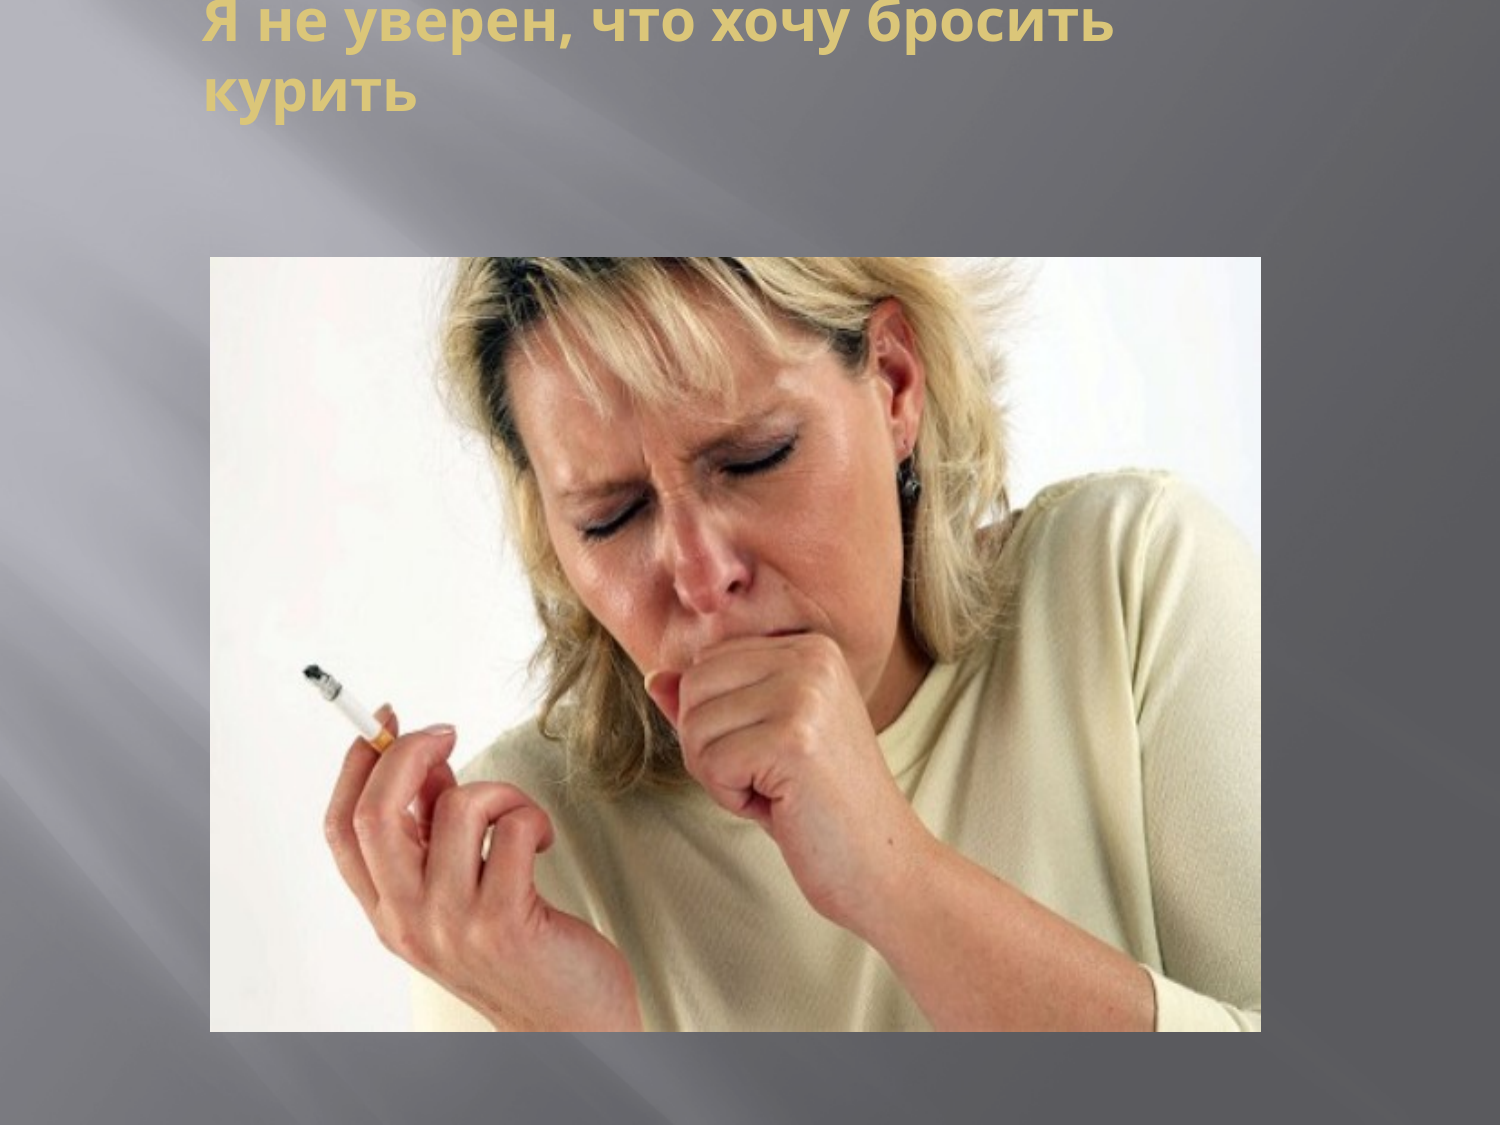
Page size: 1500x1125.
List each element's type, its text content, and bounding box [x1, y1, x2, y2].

title Я не уверен, что хочу бросить курить [187, 58, 1350, 193]
picture [210, 257, 1261, 1032]
